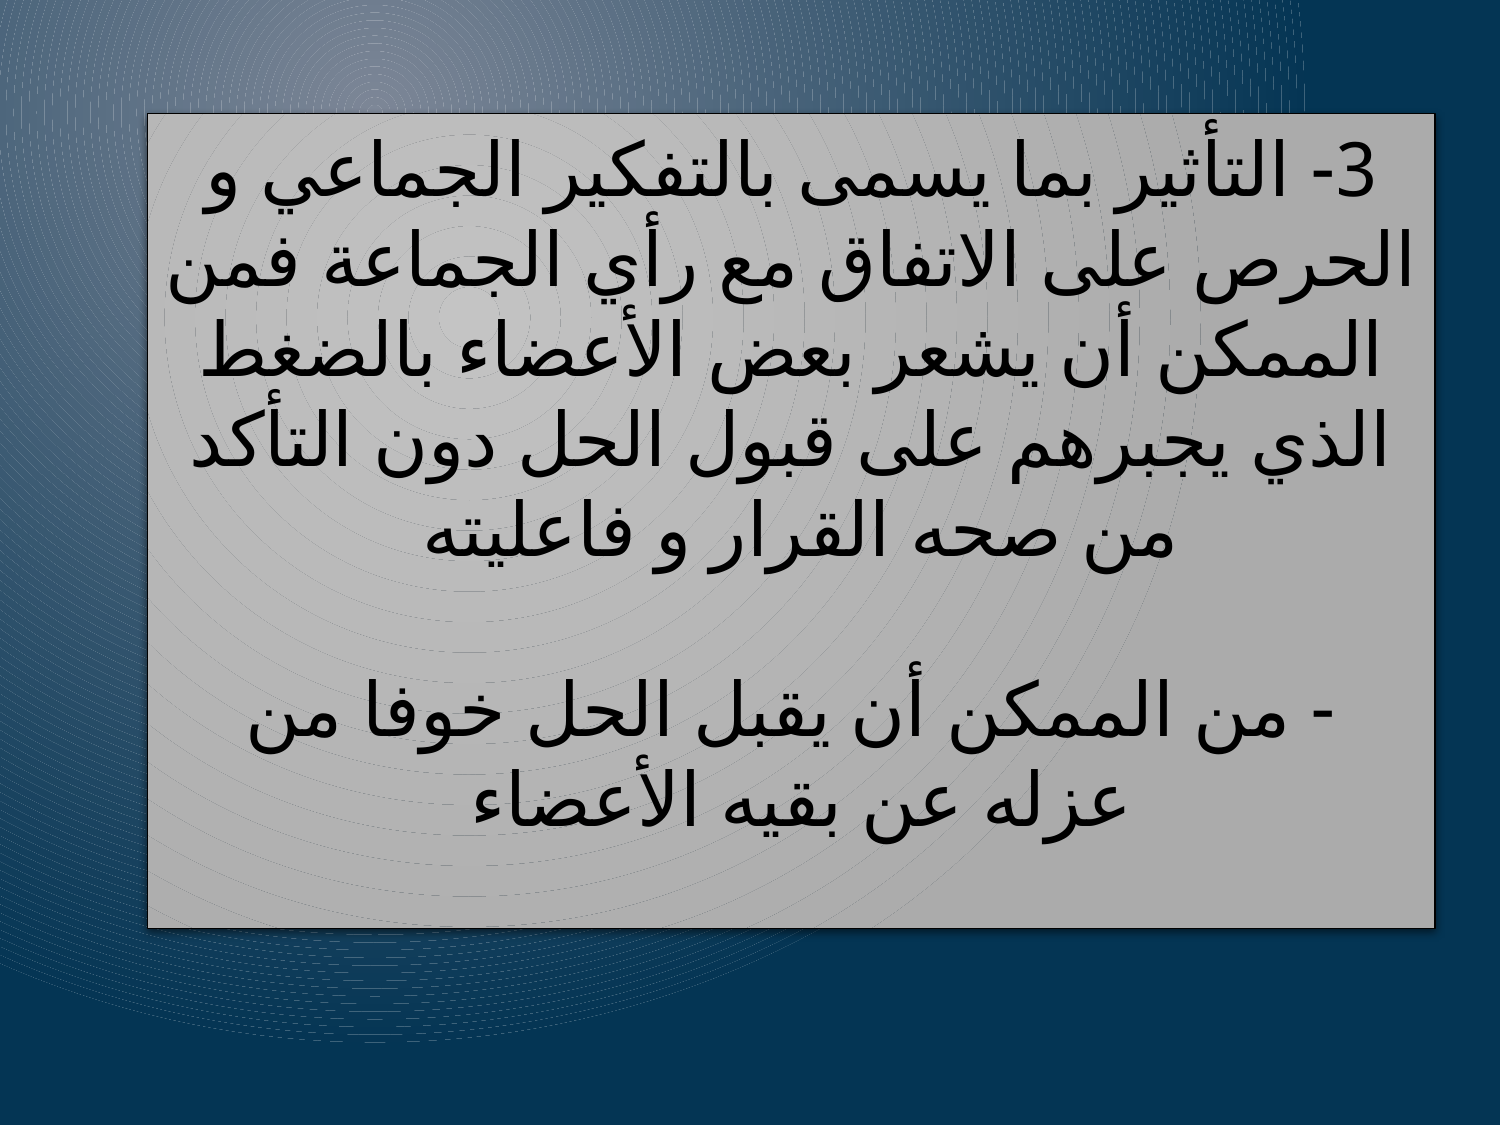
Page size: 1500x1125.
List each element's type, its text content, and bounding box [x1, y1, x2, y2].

title 3- التأثير بما يسمى بالتفكير الجماعي و الحرص على الاتفاق مع رأي الجماعة فمن الممكن أن يشعر بعض الأعضاء بالضغط الذي يجبرهم على قبول الحل دون التأكد من صحه القرار و فاعليته - من الممكن أن يقبل الحل خوفا من عزله عن بقيه الأعضاء [147, 113, 1436, 929]
